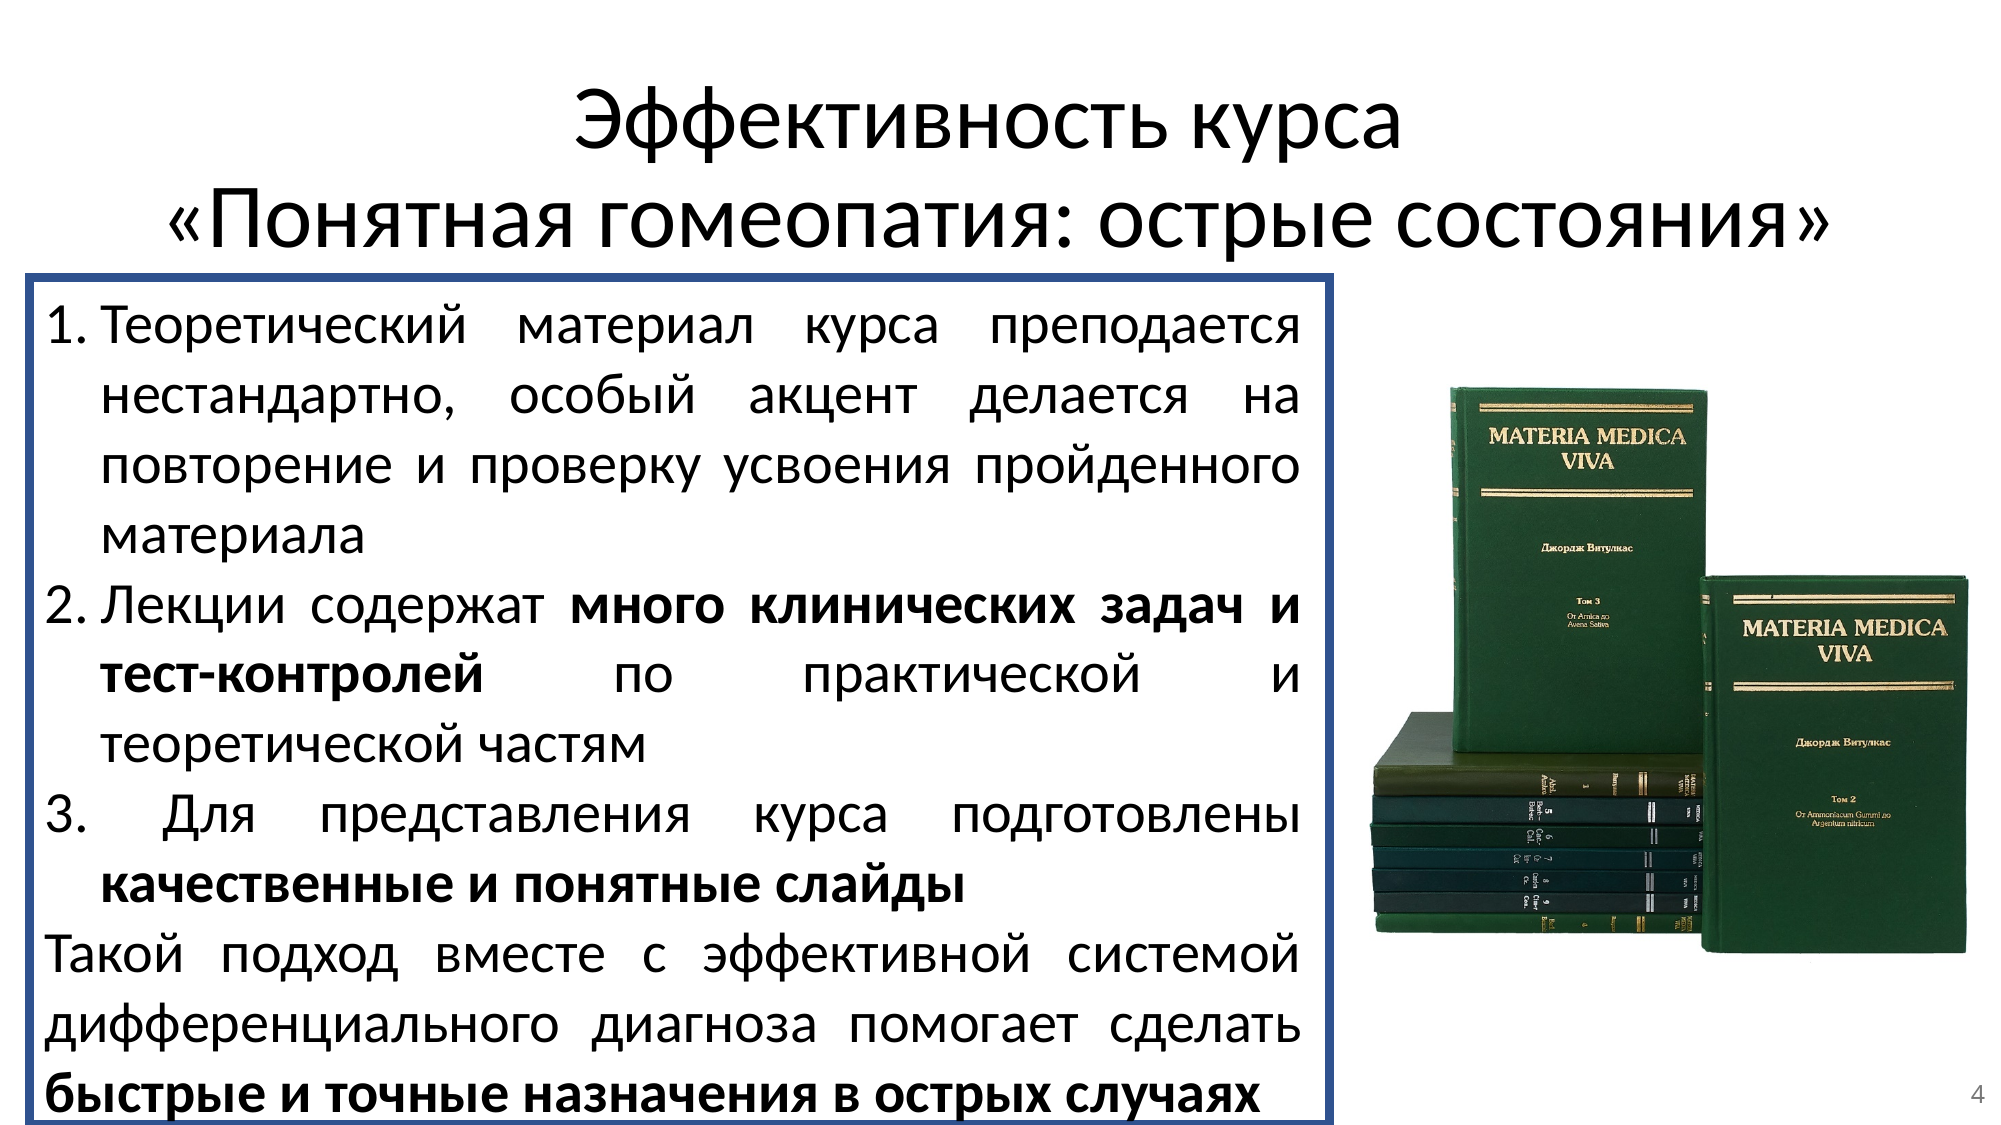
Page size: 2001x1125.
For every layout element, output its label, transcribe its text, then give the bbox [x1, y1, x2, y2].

text_box Теоретический материал курса преподается нестандартно, особый акцент делается на повторение и проверку усвоения пройденного материала Лекции содержат много клинических задач и тест-контролей по практической и теоретической частям Для представления курса подготовлены качественные и понятные слайды Такой подход вместе с эффективной системой дифференциального диагноза помогает сделать быстрые и точные назначения в острых случаях [29, 277, 1330, 1125]
slide_number 4 [1550, 1065, 2000, 1125]
picture [1368, 383, 1970, 965]
title Эффективность курса «Понятная гомеопатия: острые состояния» [137, 59, 1863, 278]
